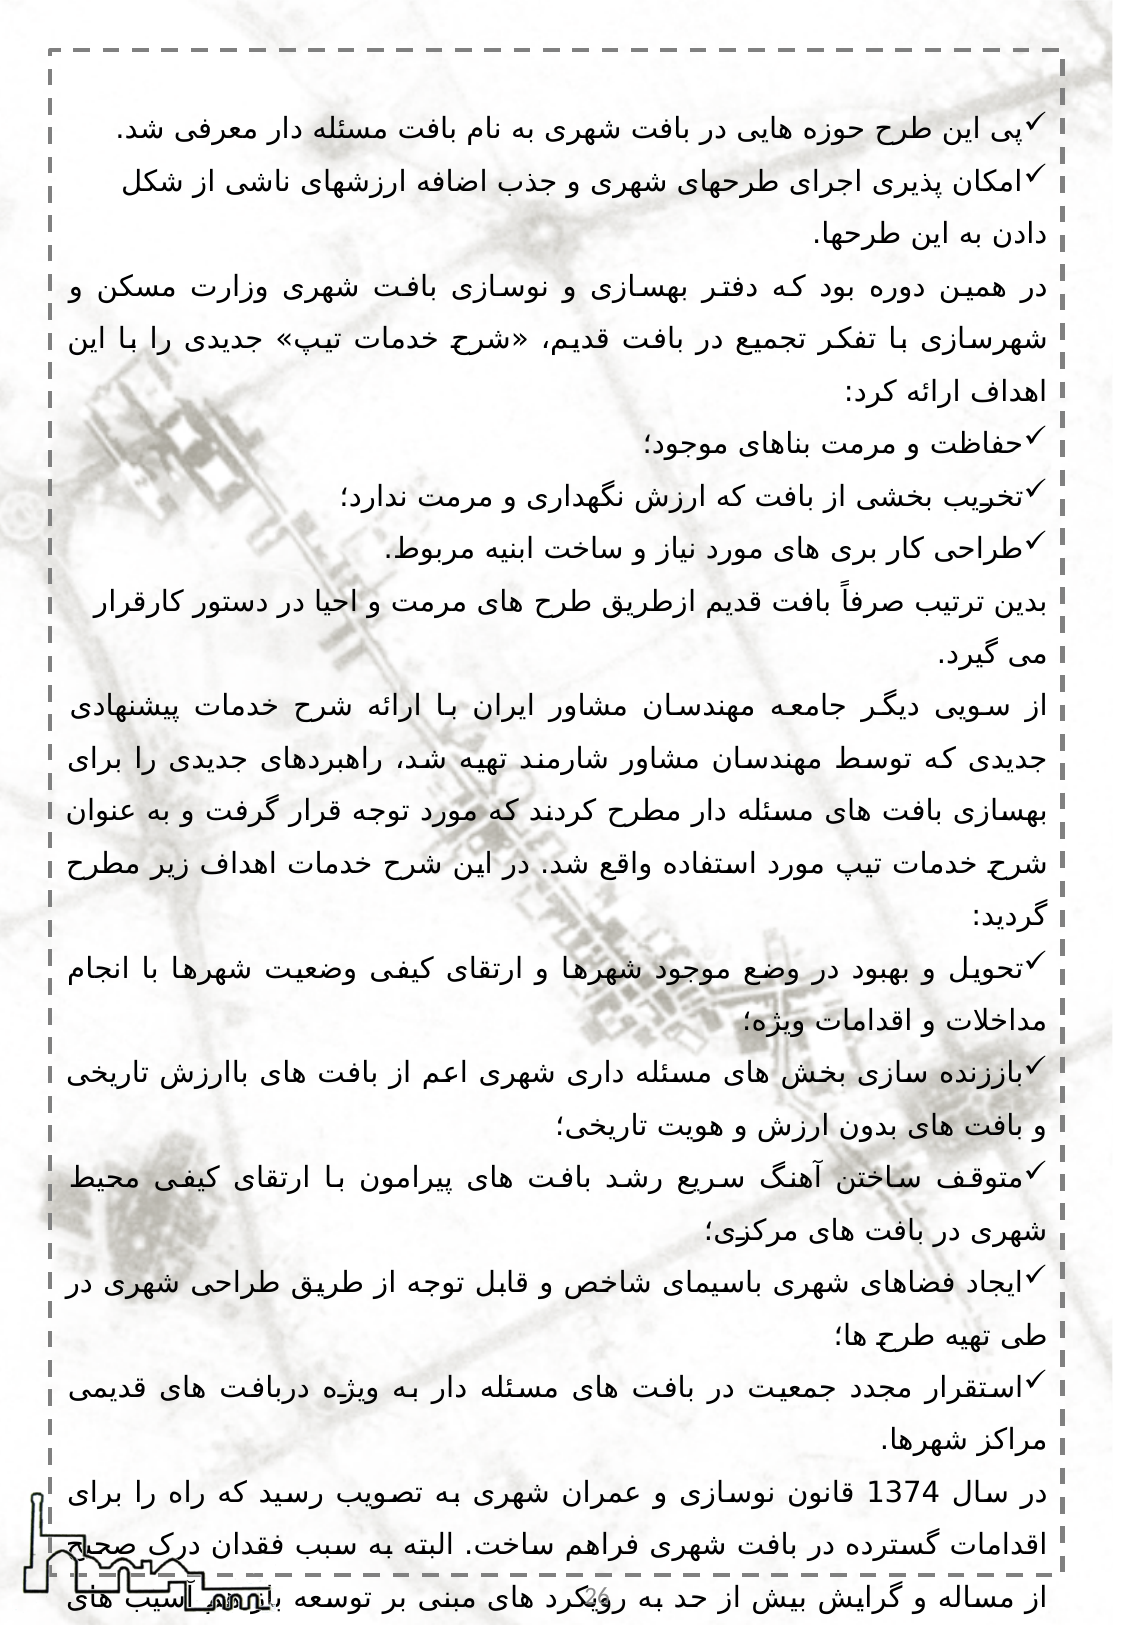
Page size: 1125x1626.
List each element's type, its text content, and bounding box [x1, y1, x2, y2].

picture [13, 1419, 275, 1625]
picture [0, 255, 1125, 1369]
text_box 26 [362, 1550, 625, 1625]
text_box پی این طرح حوزه هایی در بافت شهری به نام بافت مسئله دار معرفی شد. امکان پذیری اجرای طرحهای شهری و جذب اضافه ارزشهای ناشی از شکل دادن به این طرحها. در همین دوره بود که دفتر بهسازی و نوسازی بافت شهری وزارت مسکن و شهرسازی با تفکر تجمیع در بافت قدیم، «شرح خدمات تیپ» جدیدی را با این اهداف ارائه کرد: حفاظت و مرمت بناهای موجود؛ تخریب بخشی از بافت که ارزش نگهداری و مرمت ندارد؛ طراحی کار بری های مورد نیاز و ساخت ابنیه مربوط. بدین ترتیب صرفاً بافت قدیم ازطریق طرح های مرمت و احیا در دستور کارقرار می گیرد. از سویی دیگر جامعه مهندسان مشاور ایران با ارائه شرح خدمات پیشنهادی جدیدی که توسط مهندسان مشاور شارمند تهیه شد، راهبردهای جدیدی را برای بهسازی بافت های مسئله دار مطرح کردند که مورد توجه قرار گرفت و به عنوان شرح خدمات تیپ مورد استفاده واقع شد. در این شرح خدمات اهداف زیر مطرح گردید: تحویل و بهبود در وضع موجود شهرها و ارتقای کیفی وضعیت شهرها با انجام مداخلات و اقدامات ویژه؛ باززنده سازی بخش های مسئله داری شهری اعم از بافت های باارزش تاریخی و بافت های بدون ارزش و هویت تاریخی؛ متوقف ساختن آهنگ سریع رشد بافت های پیرامون با ارتقای کیفی محیط شهری در بافت های مرکزی؛ ایجاد فضاهای شهری باسیمای شاخص و قابل توجه از طریق طراحی شهری در طی تهیه طرح ها؛ استقرار مجدد جمعیت در بافت های مسئله دار به ویژه دربافت های قدیمی مراکز شهرها. در سال 1374 قانون نوسازی و عمران شهری به تصویب رسید که راه را برای اقدامات گسترده در بافت شهری فراهم ساخت. البته به سبب فقدان درک صحیح از مساله و گرایش بیش از حد به رویکرد های مبنی بر توسعه باز هم آسیب های جدیدی بر بافت تحمیل شد. بر اساس چنین الگویی طرح های بزرگی نظیر طرح حرم تا حرم در شهر های قم و شیراز به اجرا در آمد. لازم به یادآوری است که طرح بین الحرمین شیراز در این دوره به دکتر منصور فلامکی سپرده شد که به دلیل عدم توجیه اقتصادی، طرح به مرحله اجرا نرسید. عمده ترین و مؤثرترین برنامه در مورد بافت های قدیمی، تشکیل«شرکت عمران و بهسازی شهری» بود که در اواخر سال 1375 در راستای اجرای ضوابط تشکیلاتی موضوع تبصره33 قانون برنامه دوم توسعه اقتصادی فرهنگی جمهوری اسلامی ایران در وزارت مسکن و شهرسازی تعریف شد. [48, 1378, 1065, 1577]
text_box پی این طرح حوزه هایی در بافت شهری به نام بافت مسئله دار معرفی شد. امکان پذیری اجرای طرحهای شهری و جذب اضافه ارزشهای ناشی از شکل دادن به این طرحها. در همین دوره بود که دفتر بهسازی و نوسازی بافت شهری وزارت مسکن و شهرسازی با تفکر تجمیع در بافت قدیم، «شرح خدمات تیپ» جدیدی را با این اهداف ارائه کرد: حفاظت و مرمت بناهای موجود؛ تخریب بخشی از بافت که ارزش نگهداری و مرمت ندارد؛ طراحی کار بری های مورد نیاز و ساخت ابنیه مربوط. بدین ترتیب صرفاً بافت قدیم ازطریق طرح های مرمت و احیا در دستور کارقرار می گیرد. از سویی دیگر جامعه مهندسان مشاور ایران با ارائه شرح خدمات پیشنهادی جدیدی که توسط مهندسان مشاور شارمند تهیه شد، راهبردهای جدیدی را برای بهسازی بافت های مسئله دار مطرح کردند که مورد توجه قرار گرفت و به عنوان شرح خدمات تیپ مورد استفاده واقع شد. در این شرح خدمات اهداف زیر مطرح گردید: تحویل و بهبود در وضع موجود شهرها و ارتقای کیفی وضعیت شهرها با انجام مداخلات و اقدامات ویژه؛ باززنده سازی بخش های مسئله داری شهری اعم از بافت های باارزش تاریخی و بافت های بدون ارزش و هویت تاریخی؛ متوقف ساختن آهنگ سریع رشد بافت های پیرامون با ارتقای کیفی محیط شهری در بافت های مرکزی؛ ایجاد فضاهای شهری باسیمای شاخص و قابل توجه از طریق طراحی شهری در طی تهیه طرح ها؛ استقرار مجدد جمعیت در بافت های مسئله دار به ویژه دربافت های قدیمی مراکز شهرها. در سال 1374 قانون نوسازی و عمران شهری به تصویب رسید که راه را برای اقدامات گسترده در بافت شهری فراهم ساخت. البته به سبب فقدان درک صحیح از مساله و گرایش بیش از حد به رویکرد های مبنی بر توسعه باز هم آسیب های جدیدی بر بافت تحمیل شد. بر اساس چنین الگویی طرح های بزرگی نظیر طرح حرم تا حرم در شهر های قم و شیراز به اجرا در آمد. لازم به یادآوری است که طرح بین الحرمین شیراز در این دوره به دکتر منصور فلامکی سپرده شد که به دلیل عدم توجیه اقتصادی، طرح به مرحله اجرا نرسید. عمده ترین و مؤثرترین برنامه در مورد بافت های قدیمی، تشکیل«شرکت عمران و بهسازی شهری» بود که در اواخر سال 1375 در راستای اجرای ضوابط تشکیلاتی موضوع تبصره33 قانون برنامه دوم توسعه اقتصادی فرهنگی جمهوری اسلامی ایران در وزارت مسکن و شهرسازی تعریف شد. [48, 48, 1065, 254]
